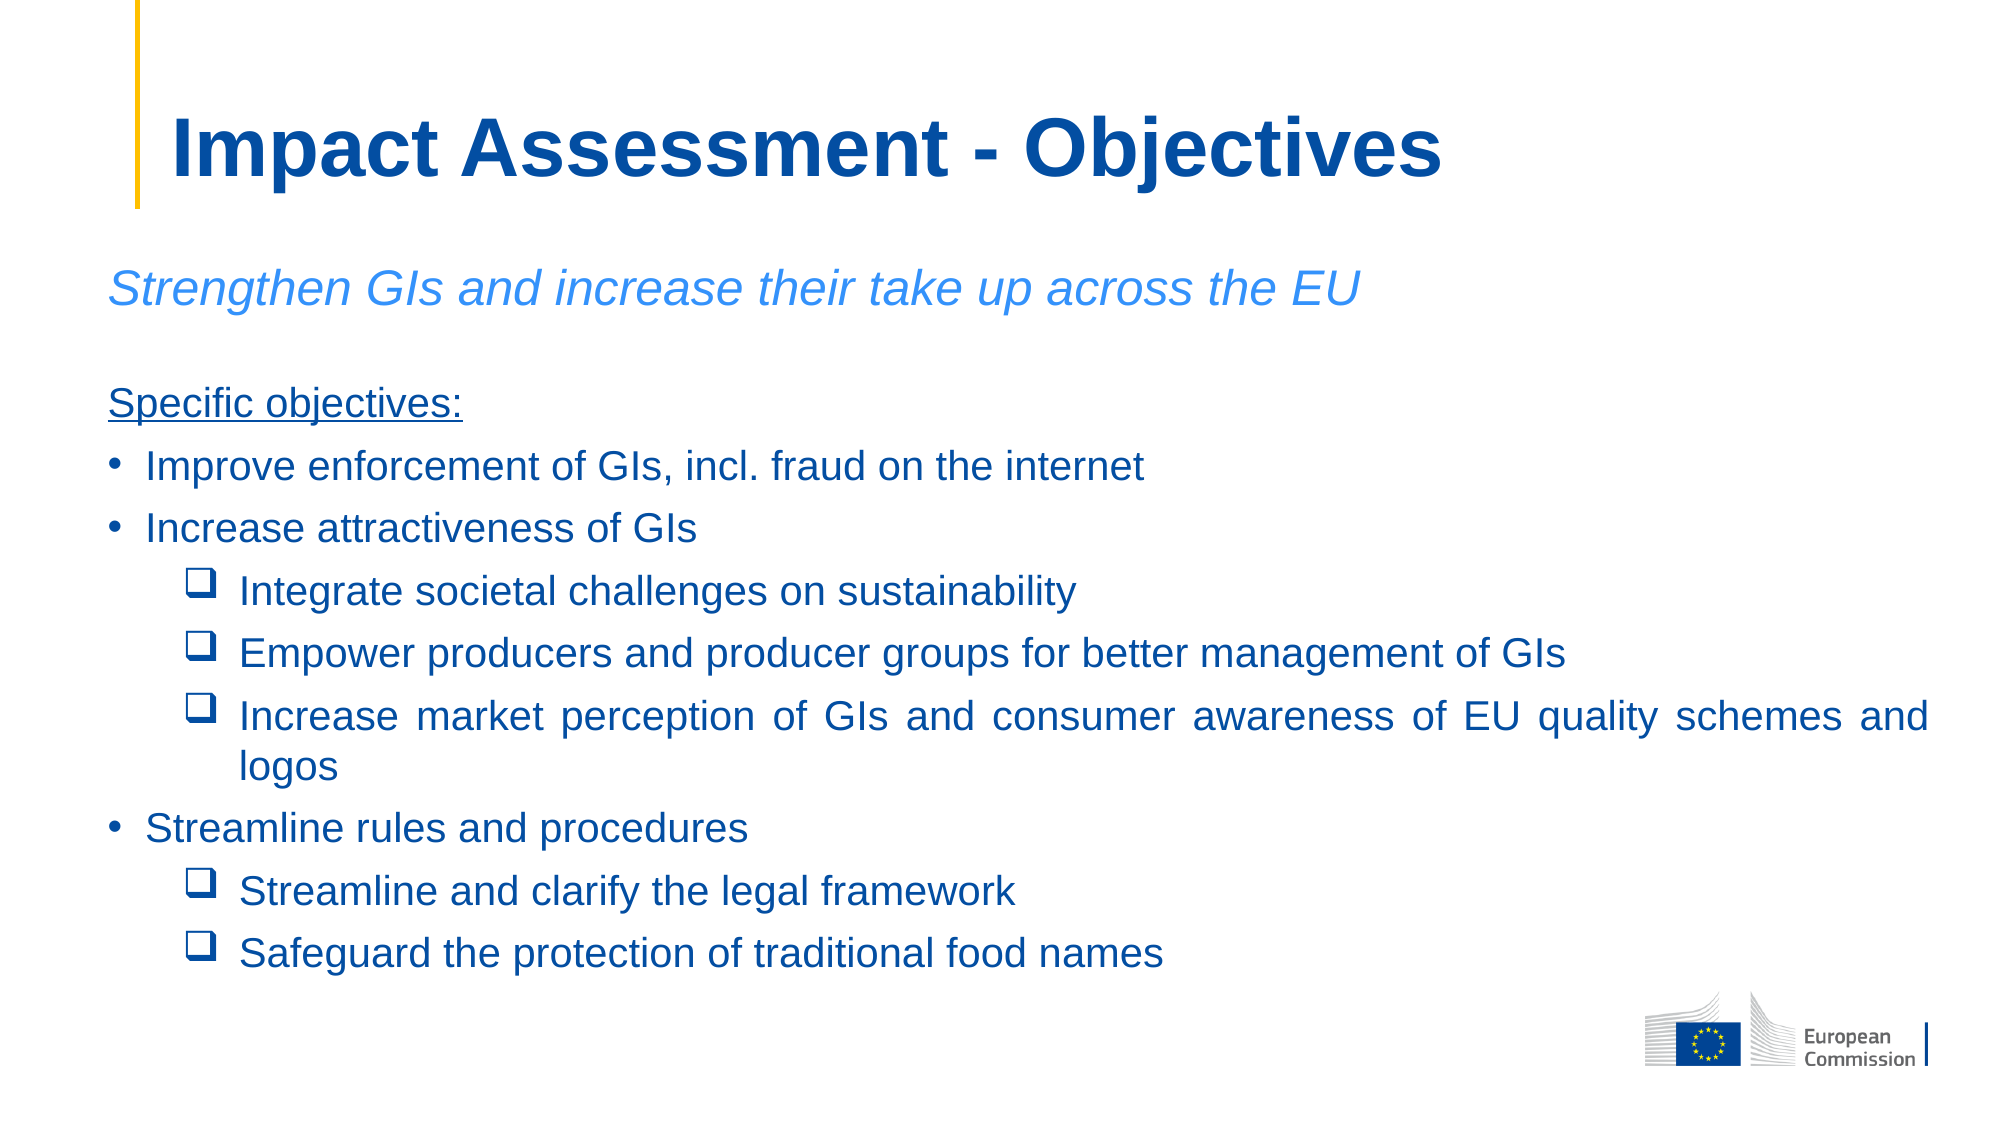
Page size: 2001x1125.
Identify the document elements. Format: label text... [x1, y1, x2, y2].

title Impact Assessment - Objectives [156, 58, 1882, 166]
text_box Strengthen GIs and increase their take up across the EU Specific objectives: Improve enforcement of GIs, incl. fraud on the internet Increase attractiveness of GIs Integrate societal challenges on sustainability Empower producers and producer groups for better management of GIs Increase market perception of GIs and consumer awareness of EU quality schemes and logos Streamline rules and procedures Streamline and clarify the legal framework Safeguard the protection of traditional food names [93, 166, 1946, 1125]
